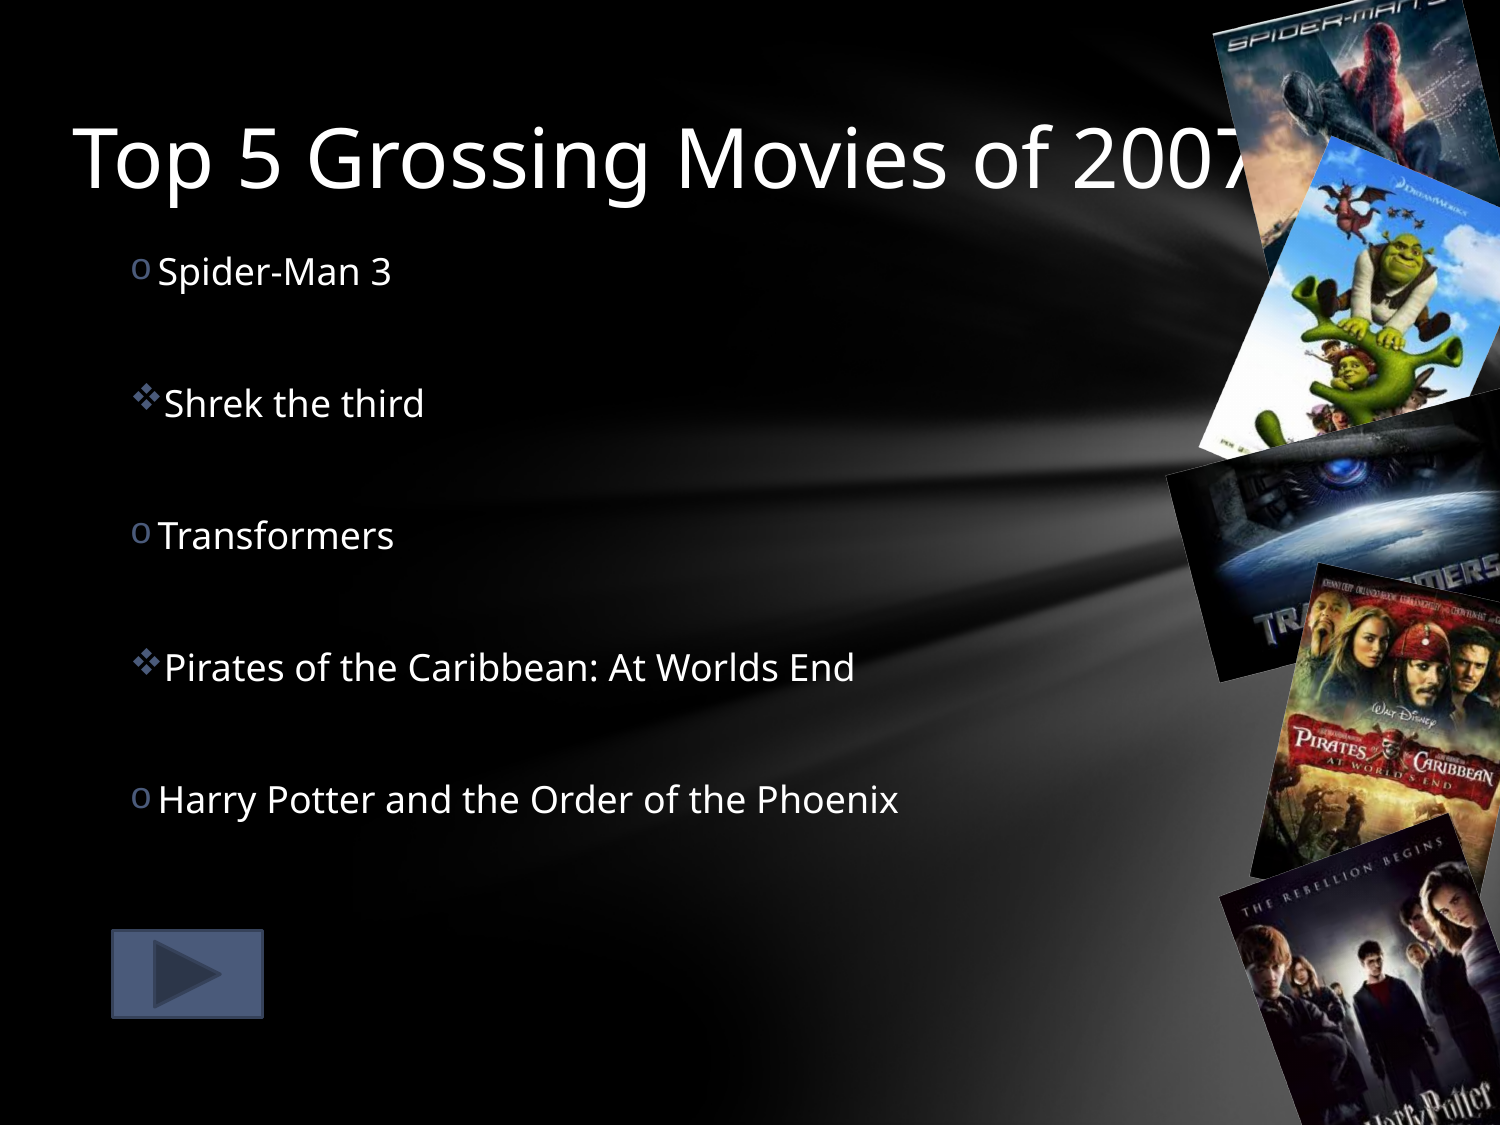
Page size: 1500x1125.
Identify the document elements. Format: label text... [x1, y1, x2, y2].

text_box [111, 929, 264, 1019]
list Spider-Man 3 Shrek the third Transformers Pirates of the Caribbean: At Worlds End Harry Potter and the Order of the Phoenix [57, 239, 1274, 1015]
picture [1166, 0, 1500, 1125]
title Top 5 Grossing Movies of 2007 [57, 37, 1238, 213]
